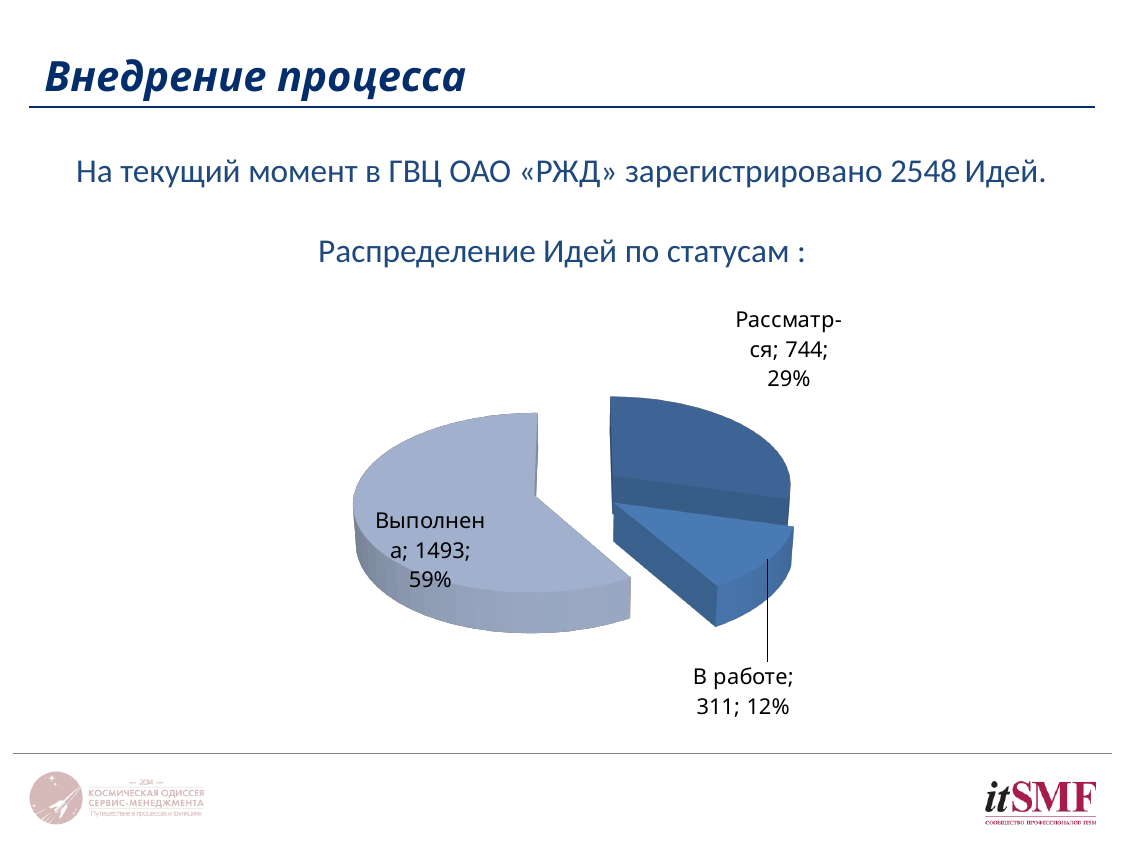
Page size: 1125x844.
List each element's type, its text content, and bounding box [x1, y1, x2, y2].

title Внедрение процесса [29, 33, 1096, 115]
picture [985, 781, 1096, 825]
text_box На текущий момент в ГВЦ ОАО «РЖД» зарегистрировано 2548 Идей. Распределение Идей по статусам : [29, 141, 1096, 312]
chart [202, 290, 954, 742]
